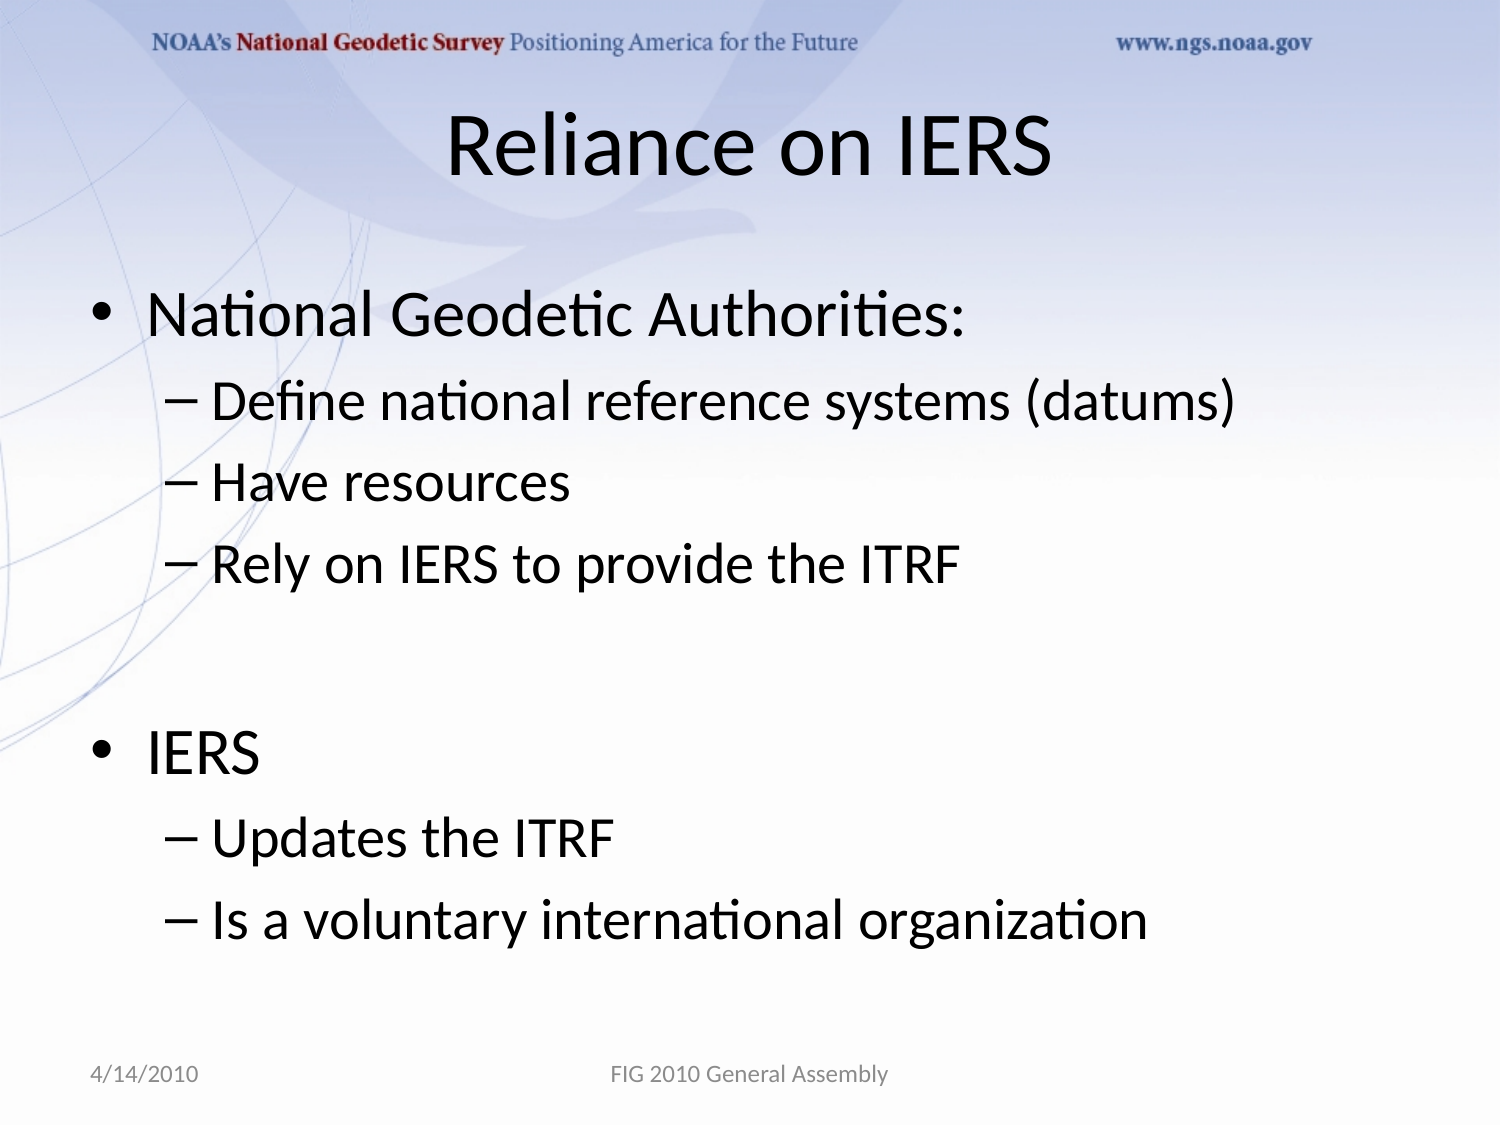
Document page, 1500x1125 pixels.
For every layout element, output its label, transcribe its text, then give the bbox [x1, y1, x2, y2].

picture [0, 0, 1500, 1125]
footer FIG 2010 General Assembly [512, 1042, 988, 1103]
title Reliance on IERS [74, 44, 1426, 233]
list National Geodetic Authorities: Define national reference systems (datums) Have resources Rely on IERS to provide the ITRF IERS Updates the ITRF Is a voluntary international organization [74, 262, 1426, 1006]
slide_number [75, 1042, 425, 1103]
